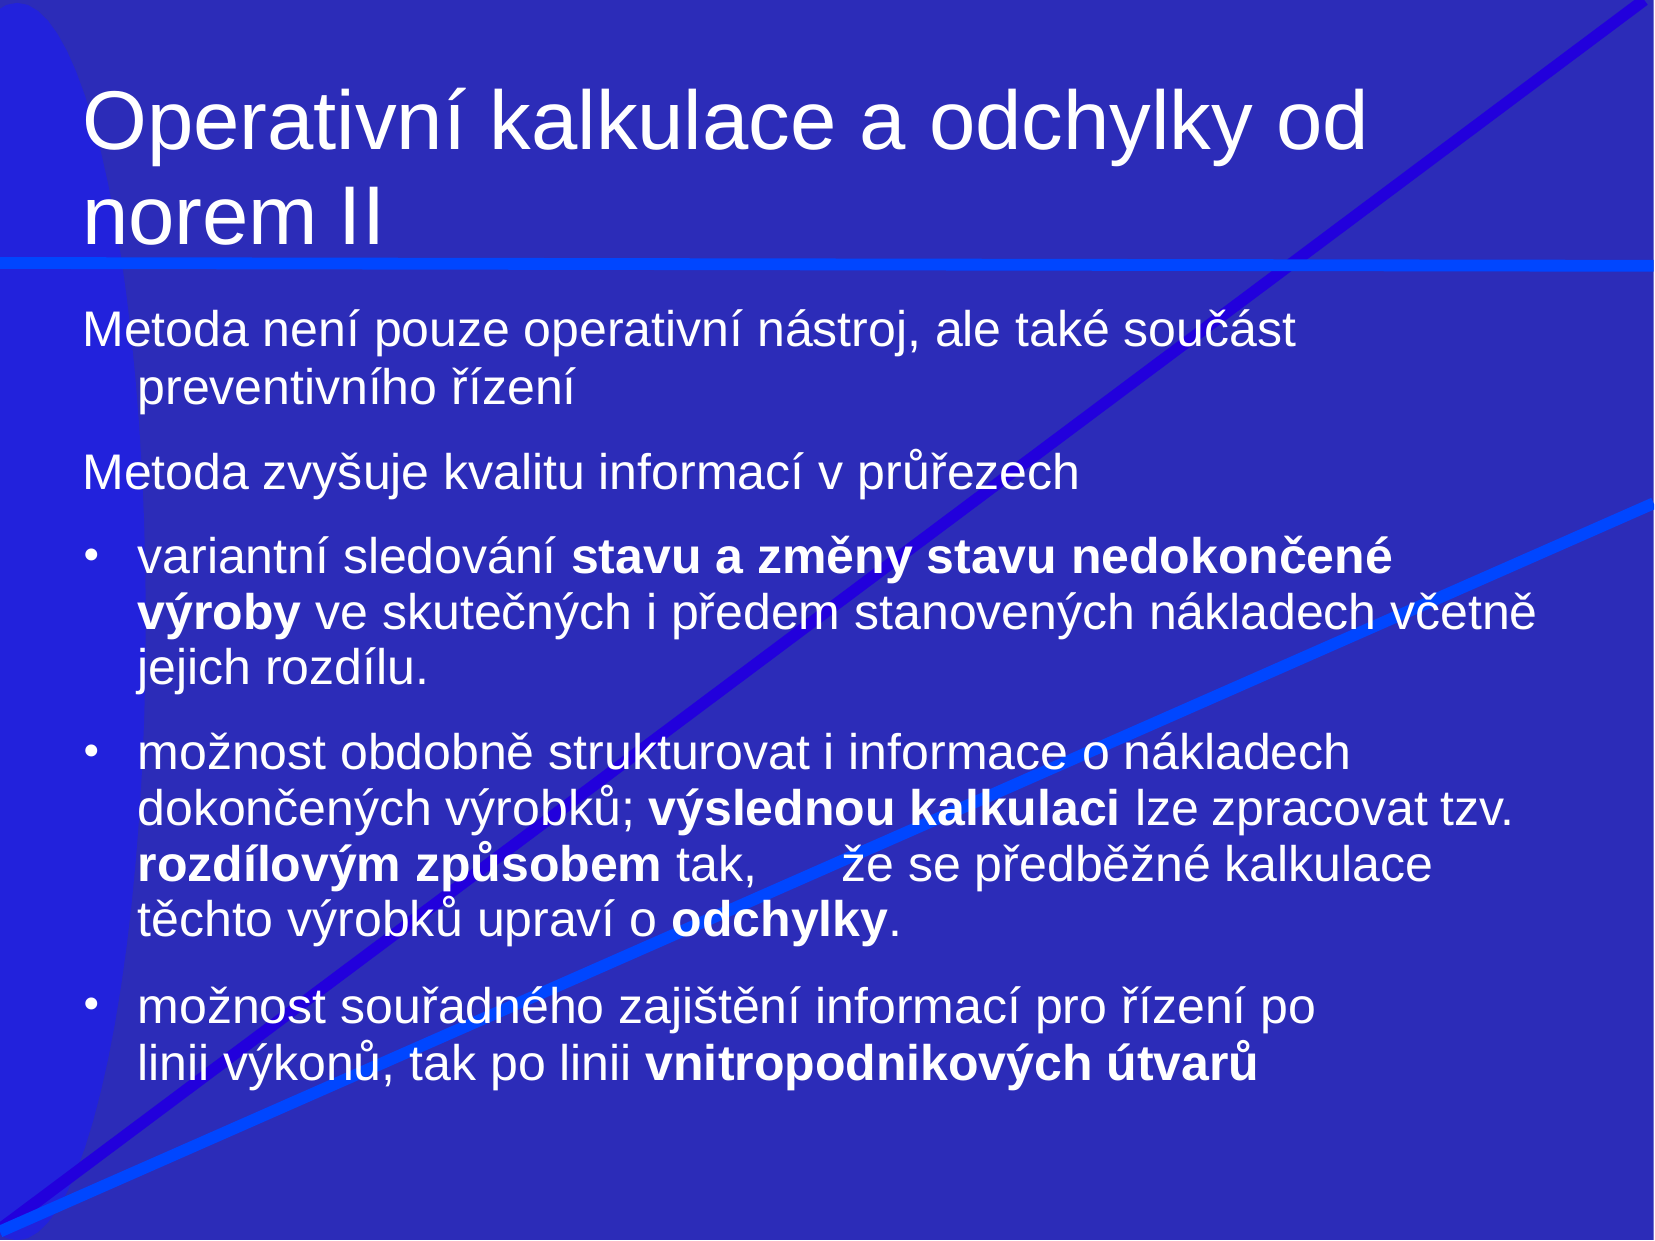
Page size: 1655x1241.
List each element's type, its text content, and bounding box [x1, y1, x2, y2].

text_box Metoda není pouze operativní nástroj, ale také součást preventivního řízení Metoda zvyšuje kvalitu informací v průřezech variantní sledování stavu a změny stavu nedokončené výroby ve skutečných i předem stanovených nákladech včetně jejich rozdílu. možnost obdobně strukturovat i informace o nákladech dokončených výrobků; výslednou kalkulaci lze zpracovat tzv. rozdílovým způsobem tak, že se předběžné kalkulace těchto výrobků upraví o odchylky. možnost souřadného zajištění informací pro řízení po linii výkonů, tak po linii vnitropodnikových útvarů [80, 298, 1542, 1091]
title Operativní kalkulace a odchylky od norem II [80, 69, 1574, 277]
